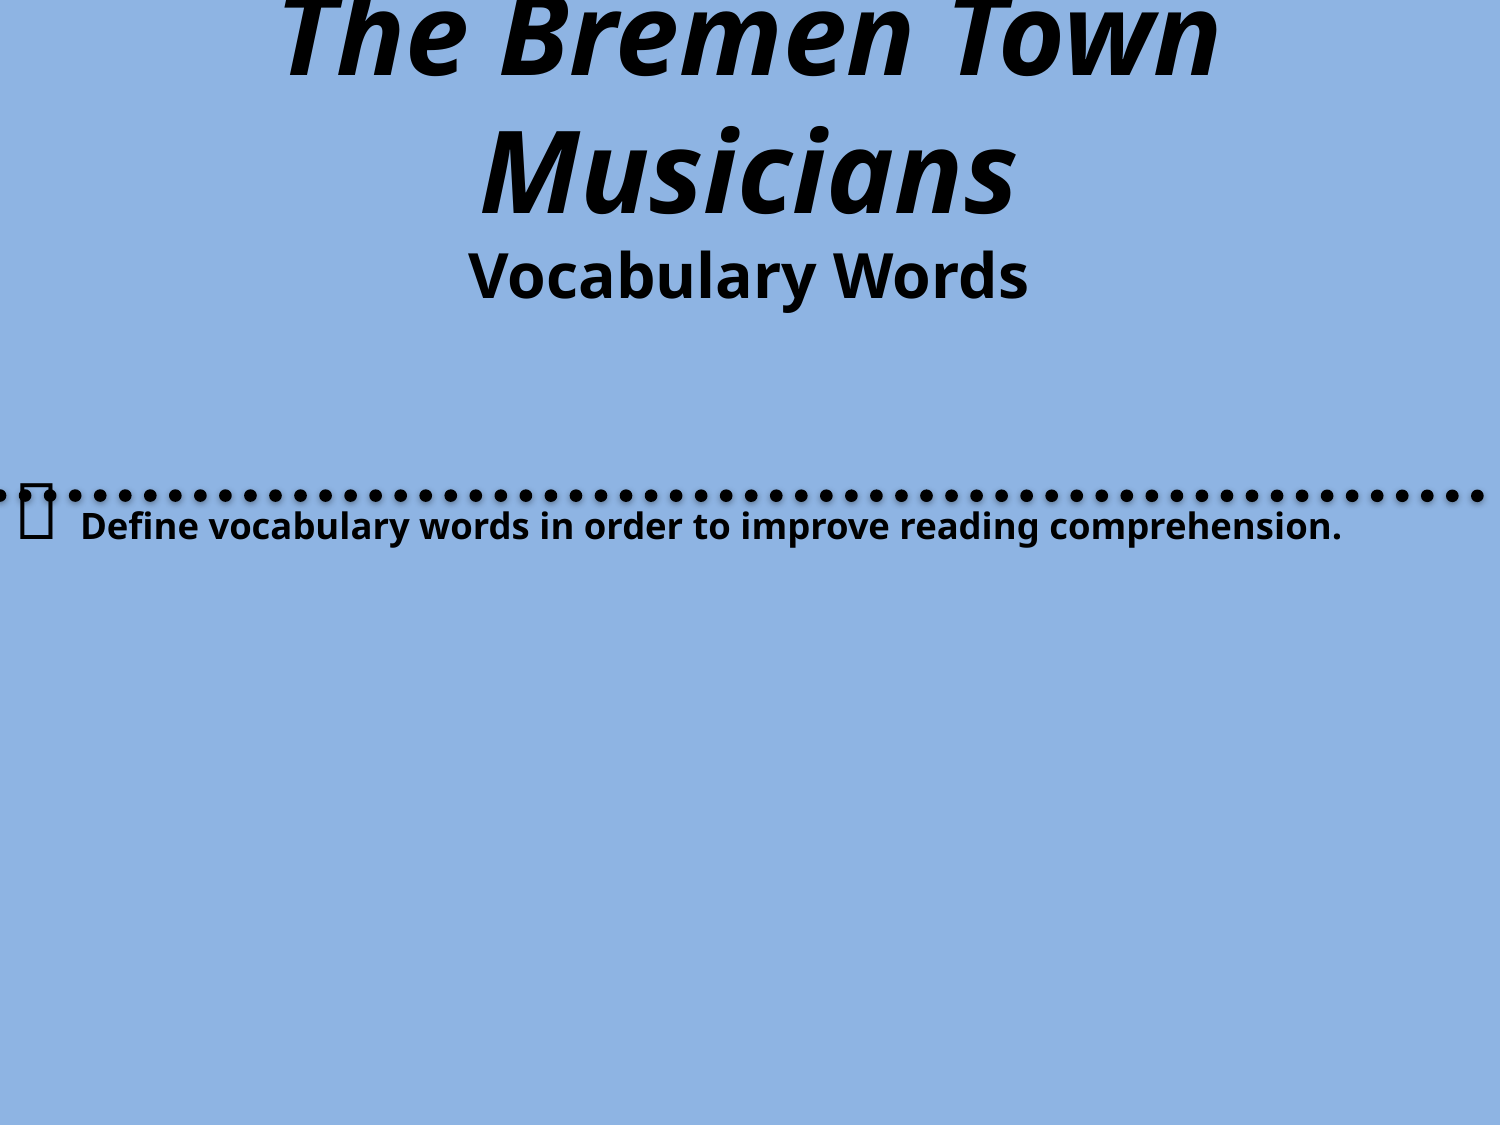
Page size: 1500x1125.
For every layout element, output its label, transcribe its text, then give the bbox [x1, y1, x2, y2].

text_box The Bremen Town Musicians Vocabulary Words  Define vocabulary words in order to improve reading comprehension. [0, 0, 1500, 495]
text_box The Bremen Town Musicians Vocabulary Words  Define vocabulary words in order to improve reading comprehension. [0, 502, 1500, 562]
